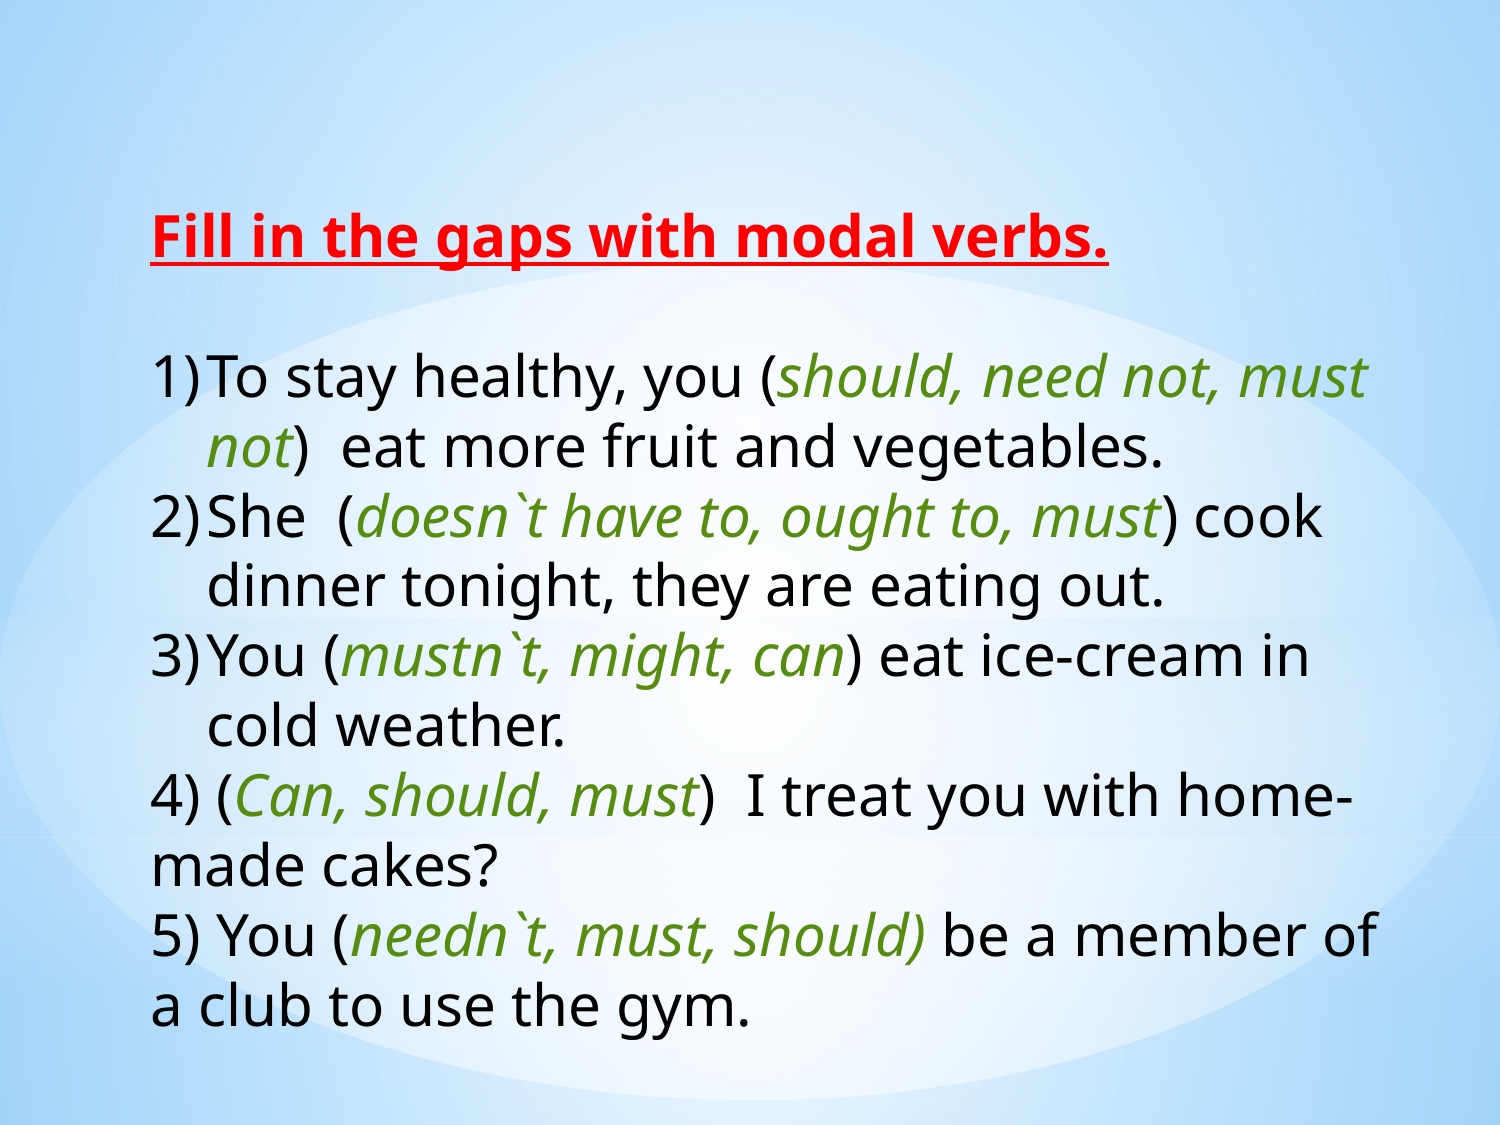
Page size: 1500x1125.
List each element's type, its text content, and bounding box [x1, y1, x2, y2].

text_box Fill in the gaps with modal verbs. To stay healthy, you (should, need not, must not) eat more fruit and vegetables. She (doesn`t have to, ought to, must) cook dinner tonight, they are eating out. You (mustn`t, might, can) eat ice-cream in cold weather. 4) (Can, should, must) I treat you with home-made cakes? 5) You (needn`t, must, should) be a member of a club to use the gym. [135, 191, 1424, 1091]
